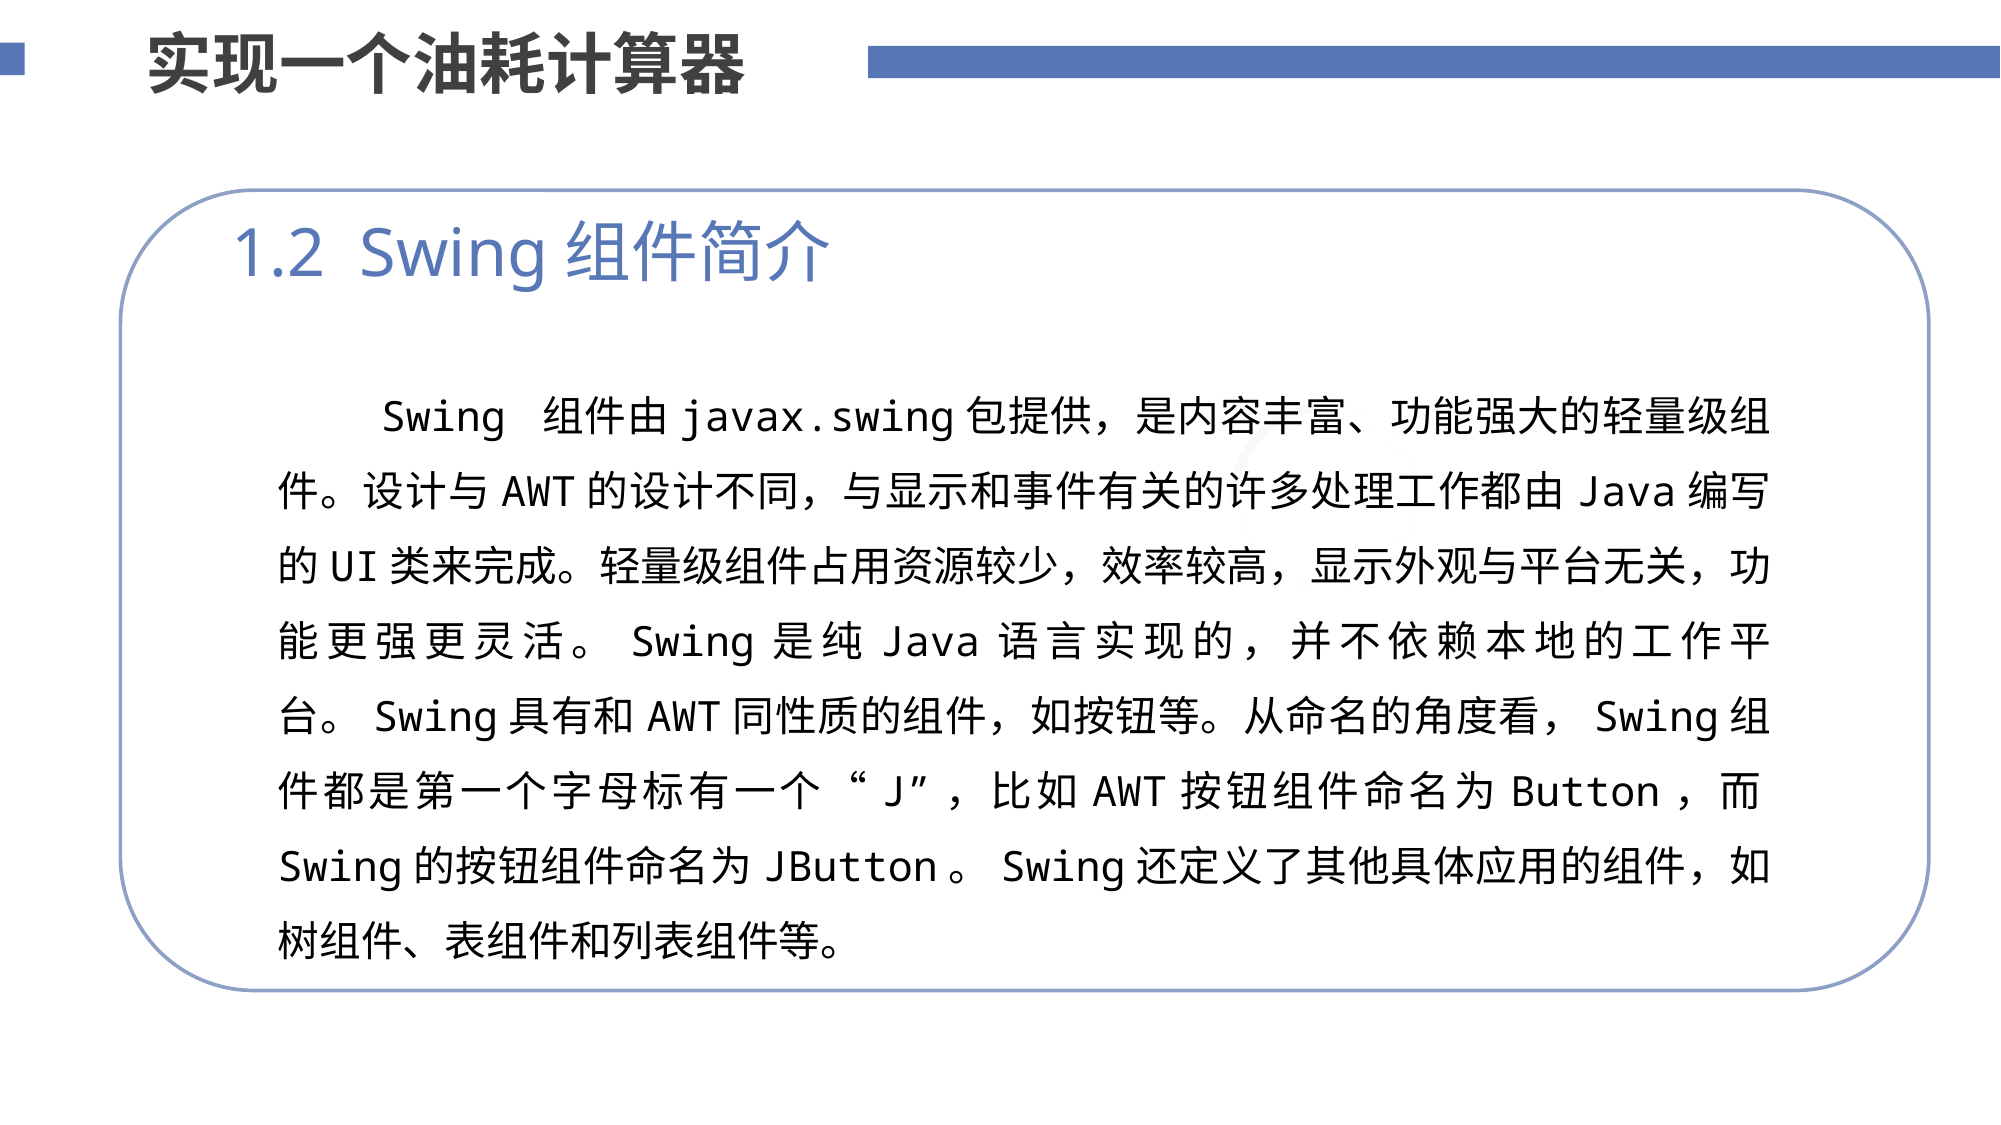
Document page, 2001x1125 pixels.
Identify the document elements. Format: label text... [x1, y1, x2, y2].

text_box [1451, 385, 1494, 447]
text_box [0, 41, 26, 76]
text_box [119, 189, 1930, 992]
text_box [1234, 407, 1413, 587]
text_box 实现一个油耗计算器 [145, 21, 747, 102]
text_box Swing 组件由javax.swing包提供，是内容丰富、功能强大的轻量级组件。设计与AWT的设计不同，与显示和事件有关的许多处理工作都由Java编写的UI类来完成。轻量级组件占用资源较少，效率较高，显示外观与平台无关，功能更强更灵活。Swing是纯Java语言实现的，并不依赖本地的工作平台。Swing具有和AWT同性质的组件，如按钮等。从命名的角度看，Swing组件都是第一个字母标有一个“J”，比如AWT按钮组件命名为Button，而Swing的按钮组件命名为JButton。Swing还定义了其他具体应用的组件，如树组件、表组件和列表组件等。 [263, 357, 1787, 973]
text_box 1.2 Swing组件简介 [216, 202, 1193, 297]
text_box [867, 45, 2000, 79]
